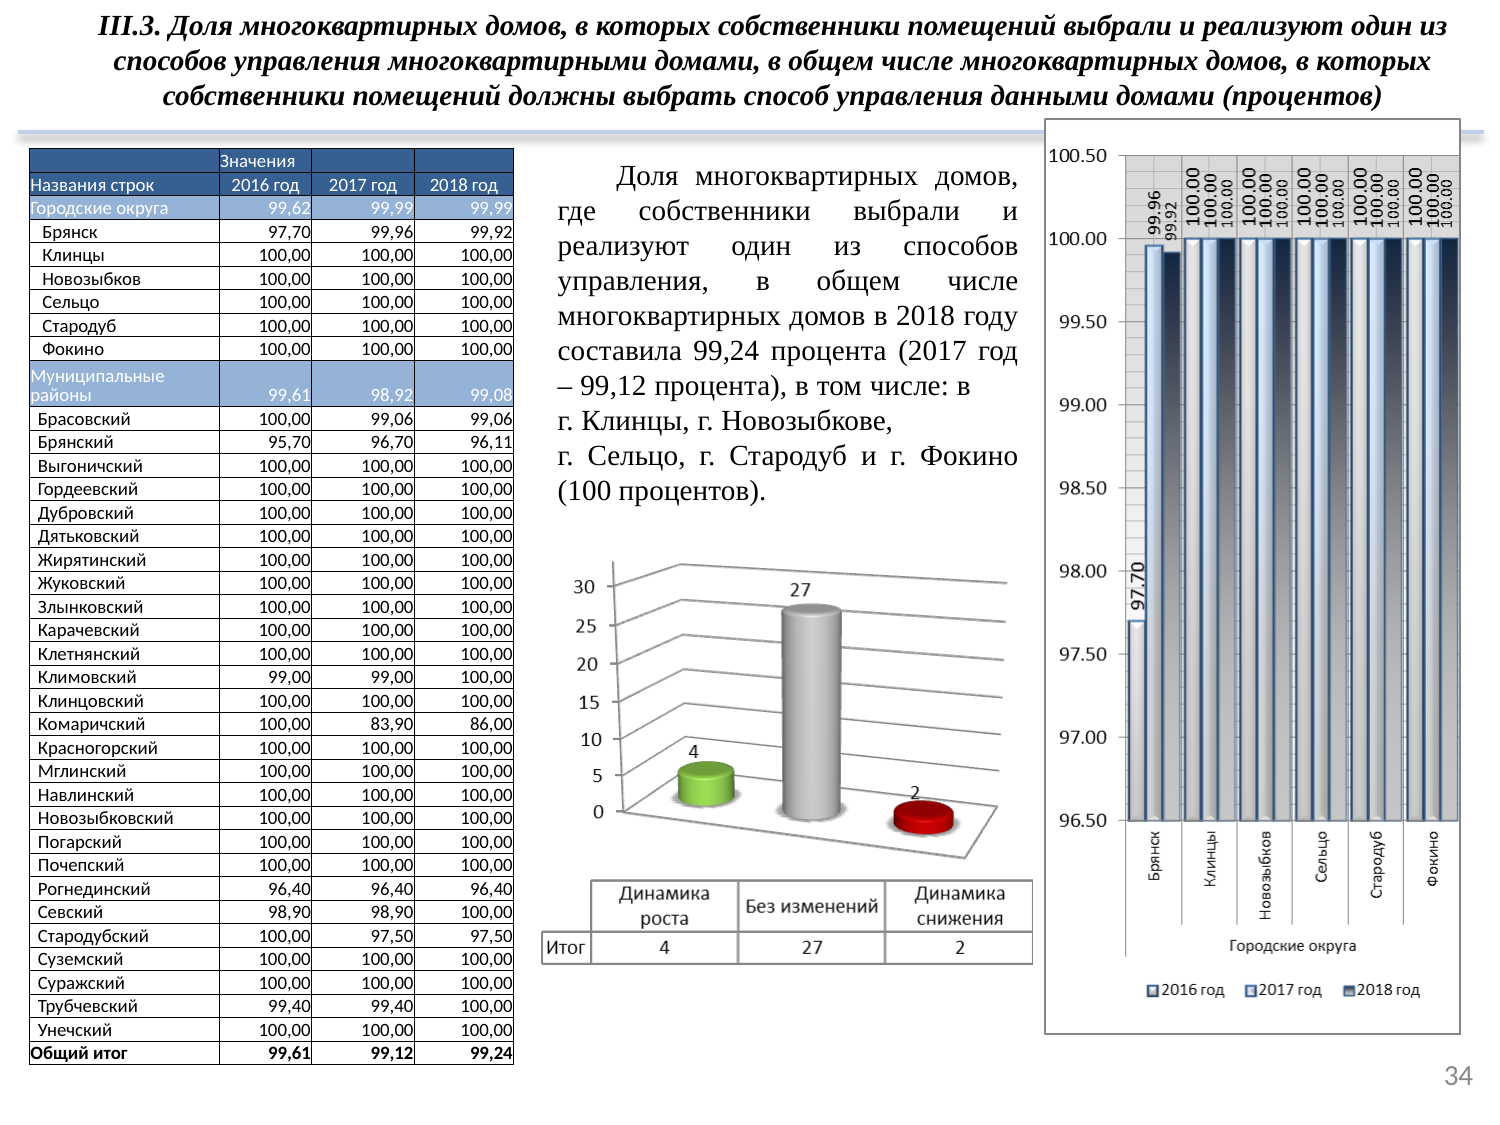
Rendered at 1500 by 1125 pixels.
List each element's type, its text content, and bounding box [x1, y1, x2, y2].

table_cell 100,00 [312, 267, 414, 289]
table_cell Погарский [30, 830, 219, 853]
table_cell 100,00 [220, 1018, 311, 1041]
table_cell 100,00 [415, 807, 513, 829]
table_cell 100,00 [312, 854, 414, 876]
table_cell 97,50 [415, 924, 513, 947]
table_cell 100,00 [312, 619, 414, 641]
table_cell Комаричский [30, 713, 219, 735]
table_cell Новозыбковский [30, 807, 219, 829]
table_cell 100,00 [415, 830, 513, 853]
table_cell 100,00 [220, 314, 311, 336]
table_cell 99,99 [415, 196, 513, 219]
table_cell Красногорский [30, 736, 219, 759]
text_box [534, 518, 1031, 985]
table_cell 100,00 [415, 642, 513, 665]
table_cell 100,00 [415, 901, 513, 923]
table_cell 96,40 [220, 877, 311, 900]
table_header [312, 149, 414, 172]
table_cell 97,50 [312, 924, 414, 947]
table_cell 99,96 [312, 220, 414, 242]
table_cell 100,00 [415, 525, 513, 547]
table_cell 100,00 [312, 689, 414, 712]
table_cell Клинцы [30, 243, 219, 266]
table_cell 2016 год [220, 173, 311, 195]
table_cell 86,00 [415, 713, 513, 735]
table_cell 100,00 [415, 783, 513, 806]
table_cell 100,00 [220, 290, 311, 313]
table_cell Почепский [30, 854, 219, 876]
table_cell Клинцовский [30, 689, 219, 712]
table_cell 100,00 [220, 478, 311, 500]
table_cell Новозыбков [30, 267, 219, 289]
table_cell 2018 год [415, 173, 513, 195]
table_cell 100,00 [312, 290, 414, 313]
table_cell Выгоничский [30, 454, 219, 477]
table_cell 100,00 [312, 525, 414, 547]
table_cell 100,00 [220, 854, 311, 876]
table_cell 99,92 [415, 220, 513, 242]
table_cell 100,00 [312, 314, 414, 336]
table_cell 100,00 [415, 267, 513, 289]
table_cell Навлинский [30, 783, 219, 806]
table_cell Унечский [30, 1018, 219, 1041]
table_cell 100,00 [415, 290, 513, 313]
table_cell Стародуб [30, 314, 219, 336]
table_cell Жуковский [30, 572, 219, 594]
table_cell Злынковский [30, 595, 219, 618]
table_cell 99,40 [312, 995, 414, 1017]
table_cell 99,06 [312, 407, 414, 430]
text_box Доля многоквартирных домов, где собственники выбрали и реализуют один из способов управления, в общем числе многоквартирных домов в 2018 году составила 99,24 процента (2017 год – 99,12 процента), в том числе: в г. Клинцы, г. Новозыбкове, г. Сельцо, г. Стародуб и г. Фокино (100 процентов). [542, 148, 1031, 517]
table_cell 100,00 [220, 337, 311, 360]
table_cell 100,00 [220, 525, 311, 547]
table_cell Городские округа [30, 196, 219, 219]
table_cell 100,00 [312, 1018, 414, 1041]
table_cell 100,00 [415, 971, 513, 994]
table_cell Названия строк [30, 173, 219, 195]
table_cell 100,00 [220, 548, 311, 571]
table_cell 100,00 [220, 713, 311, 735]
table_cell Жирятинский [30, 548, 219, 571]
table_cell 100,00 [312, 642, 414, 665]
table_cell 98,90 [220, 901, 311, 923]
table_cell Трубчевский [30, 995, 219, 1017]
table_cell 99,06 [415, 407, 513, 430]
table_cell Брянск [30, 220, 219, 242]
table_cell 100,00 [220, 454, 311, 477]
table_cell 99,40 [220, 995, 311, 1017]
table_cell 100,00 [312, 783, 414, 806]
table_cell Брасовский [30, 407, 219, 430]
table_cell 100,00 [220, 501, 311, 524]
table_cell 100,00 [415, 314, 513, 336]
table_cell 100,00 [220, 689, 311, 712]
table_cell Дубровский [30, 501, 219, 524]
table_cell 99,99 [312, 196, 414, 219]
table_cell Карачевский [30, 619, 219, 641]
table_cell Клетнянский [30, 642, 219, 665]
table_cell Дятьковский [30, 525, 219, 547]
table_cell 100,00 [415, 948, 513, 970]
table_cell 96,11 [415, 431, 513, 453]
table_cell 100,00 [415, 478, 513, 500]
table_cell 98,92 [312, 361, 414, 406]
table_cell 100,00 [220, 924, 311, 947]
table_cell Рогнединский [30, 877, 219, 900]
table_cell 100,00 [220, 807, 311, 829]
table_cell 100,00 [312, 830, 414, 853]
table_cell 100,00 [312, 807, 414, 829]
table_header [30, 149, 219, 172]
table_cell Суземский [30, 948, 219, 970]
table_cell 95,70 [220, 431, 311, 453]
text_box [1036, 111, 1468, 1043]
table_cell 100,00 [220, 407, 311, 430]
table_cell 96,70 [312, 431, 414, 453]
table_cell 100,00 [415, 666, 513, 688]
table_cell 100,00 [415, 619, 513, 641]
table_cell 100,00 [415, 760, 513, 782]
table_cell 100,00 [220, 736, 311, 759]
table_cell 100,00 [312, 548, 414, 571]
table_cell Севский [30, 901, 219, 923]
table_header Значения [220, 149, 311, 172]
text_box III.3. Доля многоквартирных домов, в которых собственники помещений выбрали и реализуют один из способов управления многоквартирными домами, в общем числе многоквартирных домов, в которых собственники помещений должны выбрать способ управления данными домами (процентов) [52, 0, 1494, 119]
table_cell 100,00 [312, 572, 414, 594]
table_cell 100,00 [415, 689, 513, 712]
table_cell 100,00 [415, 1018, 513, 1041]
table_cell Общий итог [30, 1042, 219, 1064]
table_cell 100,00 [415, 854, 513, 876]
table_cell 97,70 [220, 220, 311, 242]
table_cell 100,00 [220, 830, 311, 853]
table_cell 99,61 [220, 361, 311, 406]
table_cell 100,00 [312, 595, 414, 618]
table_cell 83,90 [312, 713, 414, 735]
table_cell 100,00 [415, 337, 513, 360]
table_cell 99,62 [220, 196, 311, 219]
table_cell 100,00 [415, 995, 513, 1017]
table_cell 100,00 [220, 948, 311, 970]
table_cell 100,00 [312, 454, 414, 477]
table_cell Климовский [30, 666, 219, 688]
table_cell 100,00 [220, 783, 311, 806]
table_cell Сельцо [30, 290, 219, 313]
table_cell 100,00 [220, 619, 311, 641]
table_cell 100,00 [312, 971, 414, 994]
table_cell 96,40 [312, 877, 414, 900]
table_cell 100,00 [220, 243, 311, 266]
table_cell Фокино [30, 337, 219, 360]
table_cell 100,00 [415, 243, 513, 266]
table_cell 100,00 [312, 501, 414, 524]
table_cell Стародубский [30, 924, 219, 947]
table_cell 100,00 [312, 948, 414, 970]
table_cell 100,00 [220, 267, 311, 289]
table_cell 100,00 [415, 595, 513, 618]
table_cell 100,00 [220, 595, 311, 618]
table_header [415, 149, 513, 172]
table_cell 100,00 [415, 548, 513, 571]
table_cell 99,12 [312, 1042, 414, 1064]
table_cell 99,24 [415, 1042, 513, 1064]
table_cell 100,00 [220, 572, 311, 594]
table_cell 99,61 [220, 1042, 311, 1064]
table_cell 100,00 [220, 971, 311, 994]
table_cell 100,00 [312, 736, 414, 759]
table_cell Муниципальные районы [30, 361, 219, 406]
text_box 34 [1399, 1034, 1488, 1113]
table_cell 2017 год [312, 173, 414, 195]
table_cell Брянский [30, 431, 219, 453]
table_cell 100,00 [220, 642, 311, 665]
table_cell 100,00 [312, 243, 414, 266]
table_cell 100,00 [312, 760, 414, 782]
table_cell 100,00 [220, 760, 311, 782]
table_cell Гордеевский [30, 478, 219, 500]
table_cell Мглинский [30, 760, 219, 782]
table_cell 99,00 [312, 666, 414, 688]
table_cell 99,00 [220, 666, 311, 688]
table_cell 100,00 [415, 572, 513, 594]
table_cell 100,00 [415, 736, 513, 759]
table_cell 96,40 [415, 877, 513, 900]
table_cell 99,08 [415, 361, 513, 406]
table_cell Суражский [30, 971, 219, 994]
table_cell 100,00 [415, 501, 513, 524]
table_cell 98,90 [312, 901, 414, 923]
table_cell 100,00 [312, 337, 414, 360]
table_cell 100,00 [312, 478, 414, 500]
table_cell 100,00 [415, 454, 513, 477]
